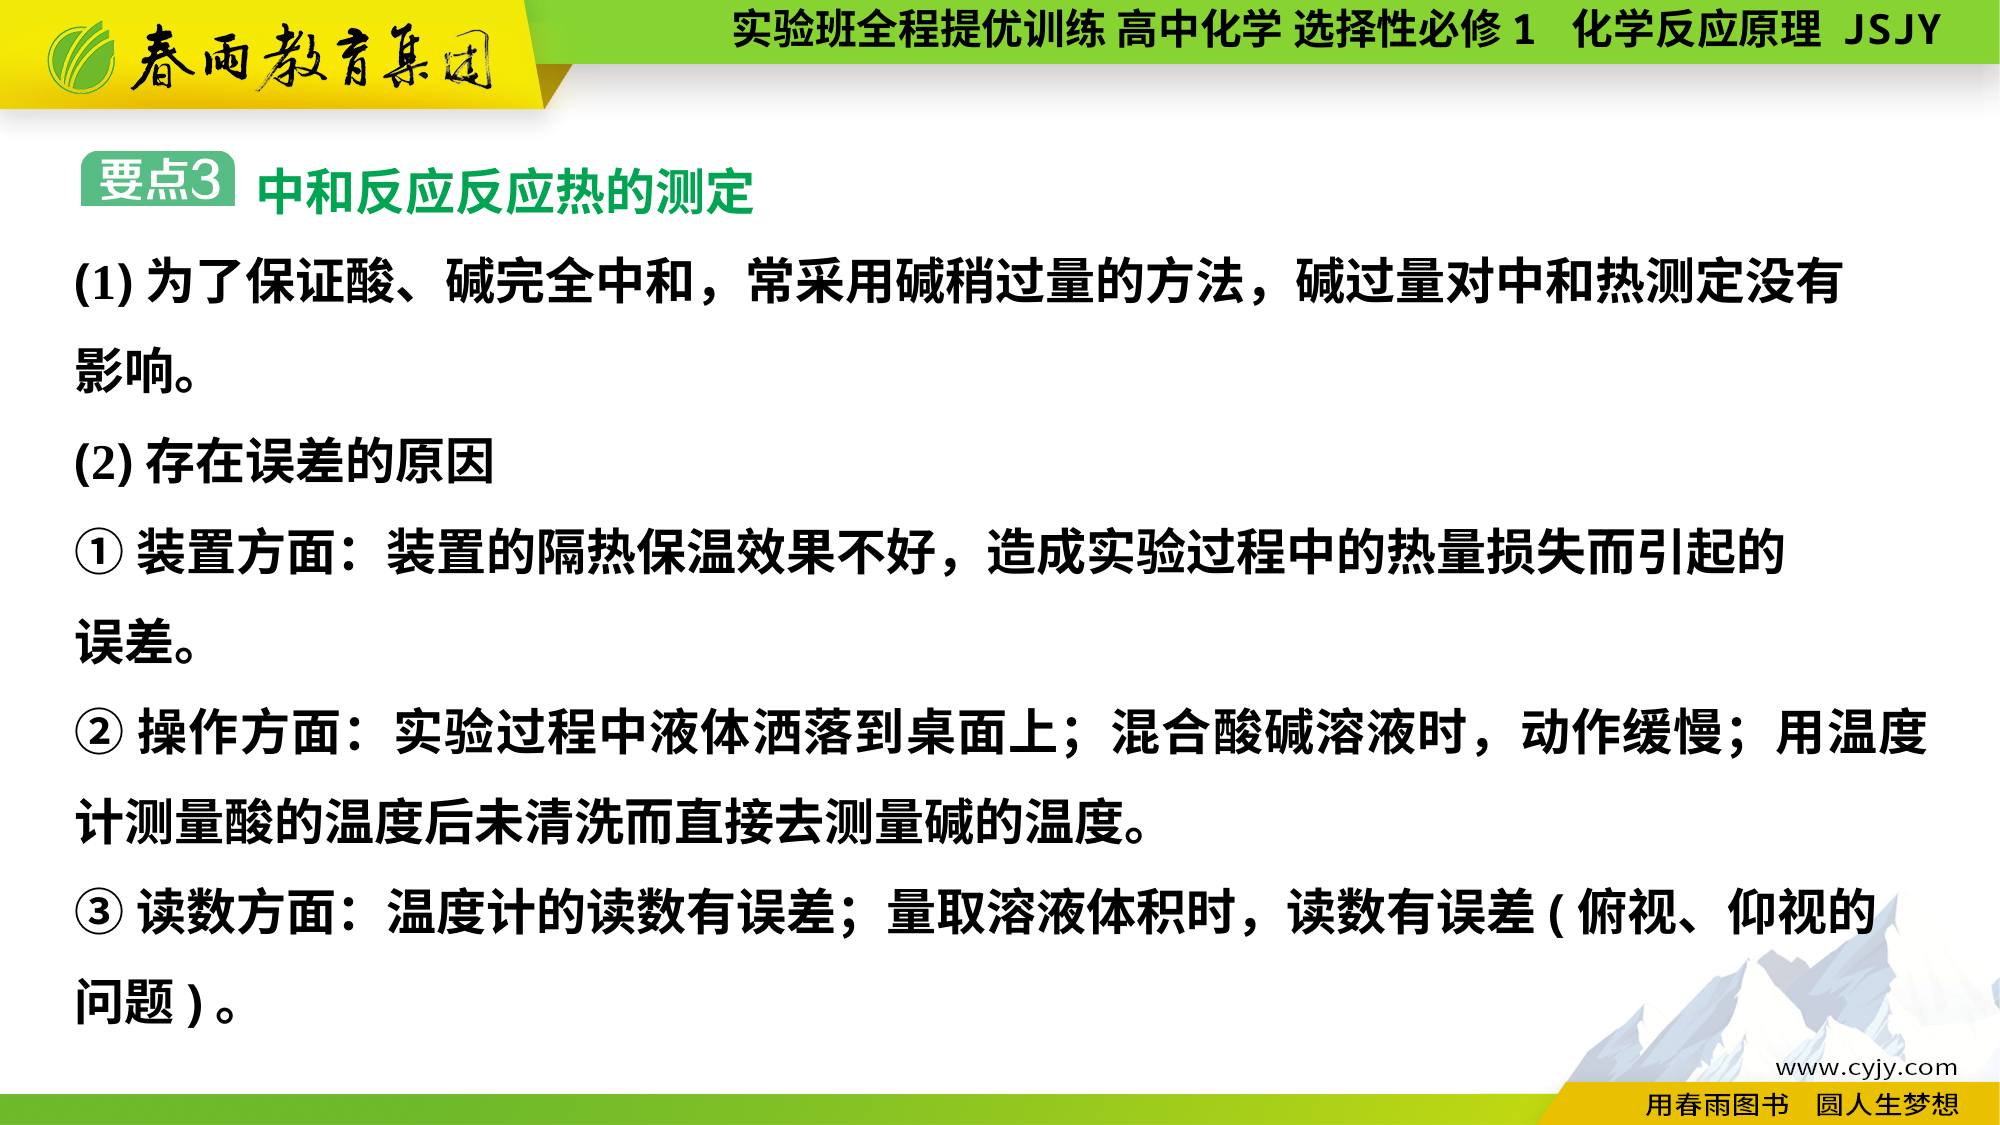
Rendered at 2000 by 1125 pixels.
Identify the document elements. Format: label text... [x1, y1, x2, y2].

picture [0, 0, 2000, 1125]
list 中和反应反应热的测定 (1)为了保证酸、碱完全中和，常采用碱稍过量的方法，碱过量对中和热测定没有 影响。 (2)存在误差的原因 ①装置方面：装置的隔热保温效果不好，造成实验过程中的热量损失而引起的 误差。 ②操作方面：实验过程中液体洒落到桌面上；混合酸碱溶液时，动作缓慢；用温度计测量酸的温度后未清洗而直接去测量碱的温度。 ③读数方面：温度计的读数有误差；量取溶液体积时，读数有误差(俯视、仰视的 问题)。 [59, 122, 1944, 1047]
